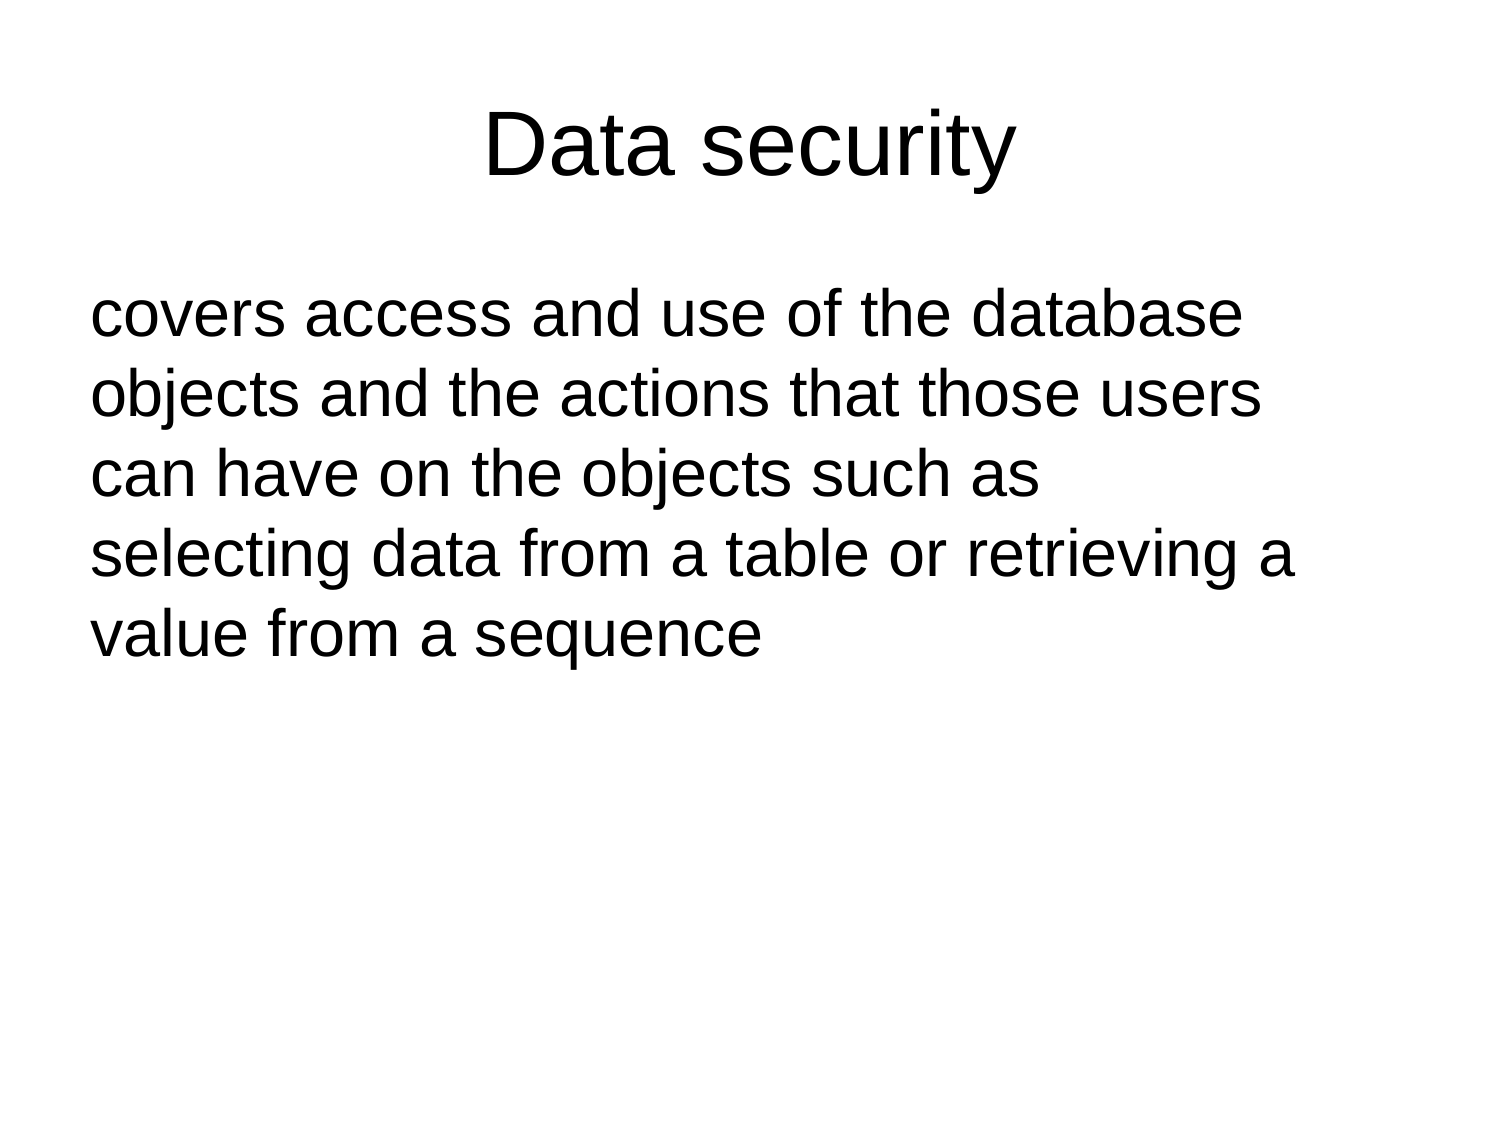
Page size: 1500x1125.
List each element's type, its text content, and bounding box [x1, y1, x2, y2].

list covers access and use of the database objects and the actions that those users can have on the objects such as selecting data from a table or retrieving a value from a sequence [74, 262, 1426, 1006]
title Data security [74, 44, 1426, 233]
